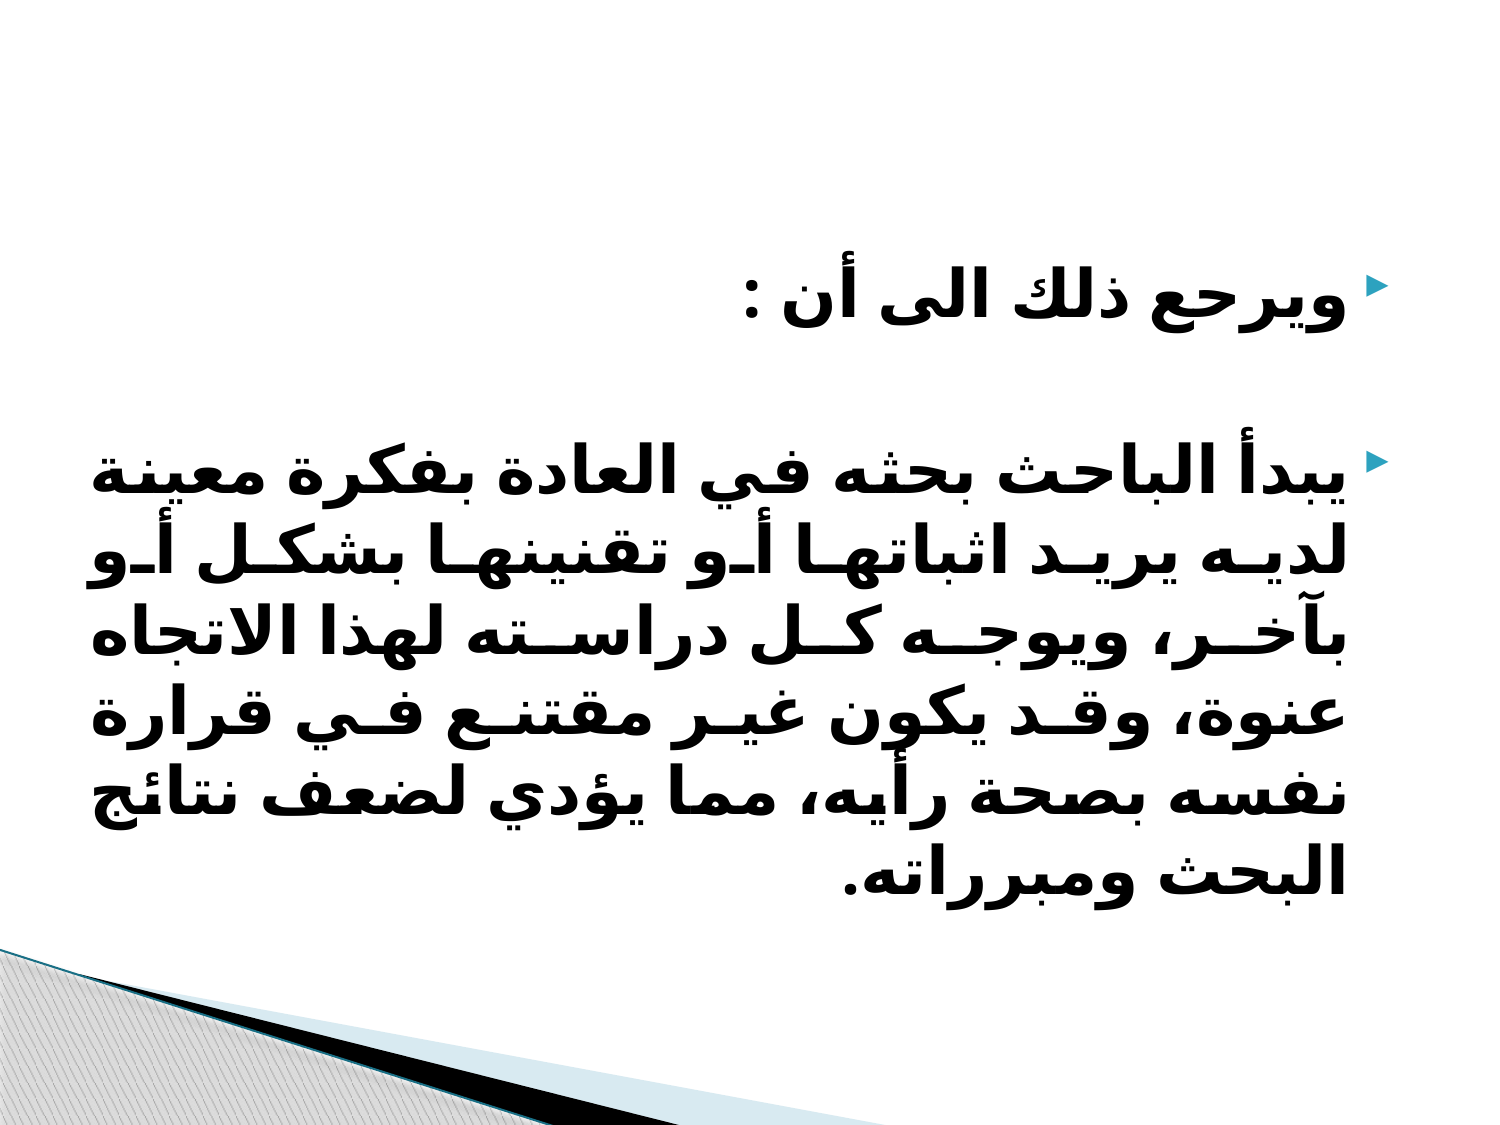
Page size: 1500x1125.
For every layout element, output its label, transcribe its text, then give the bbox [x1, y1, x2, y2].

list ويرحع ذلك الى أن : يبدأ الباحث بحثه في العادة بفكرة معينة لديه يريد اثباتها أو تقنينها بشكل أو بآخر، ويوجه كل دراسته لهذا الاتجاه عنوة، وقد يكون غير مقتنع في قرارة نفسه بصحة رأيه، مما يؤدي لضعف نتائج البحث ومبرراته. [75, 243, 1425, 986]
